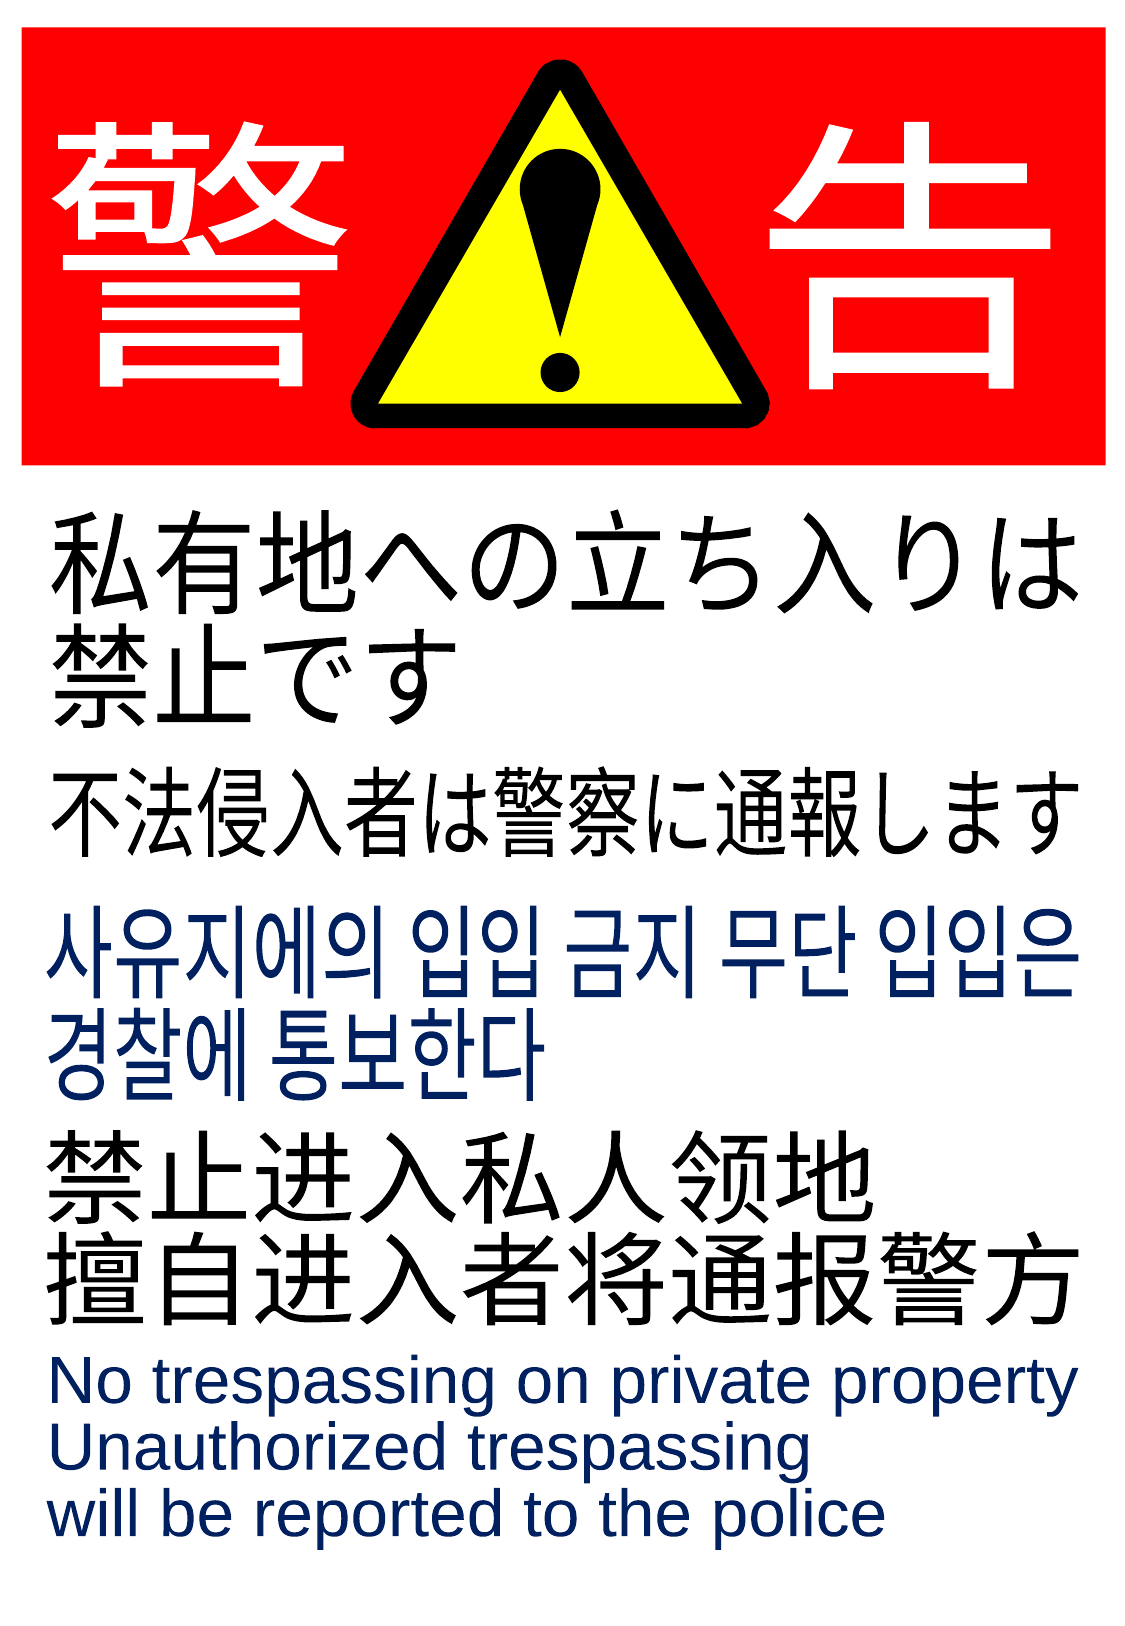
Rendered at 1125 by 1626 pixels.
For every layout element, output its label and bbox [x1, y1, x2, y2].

text_box [350, 60, 770, 428]
text_box [46, 509, 1079, 1551]
text_box [19, 25, 1108, 468]
